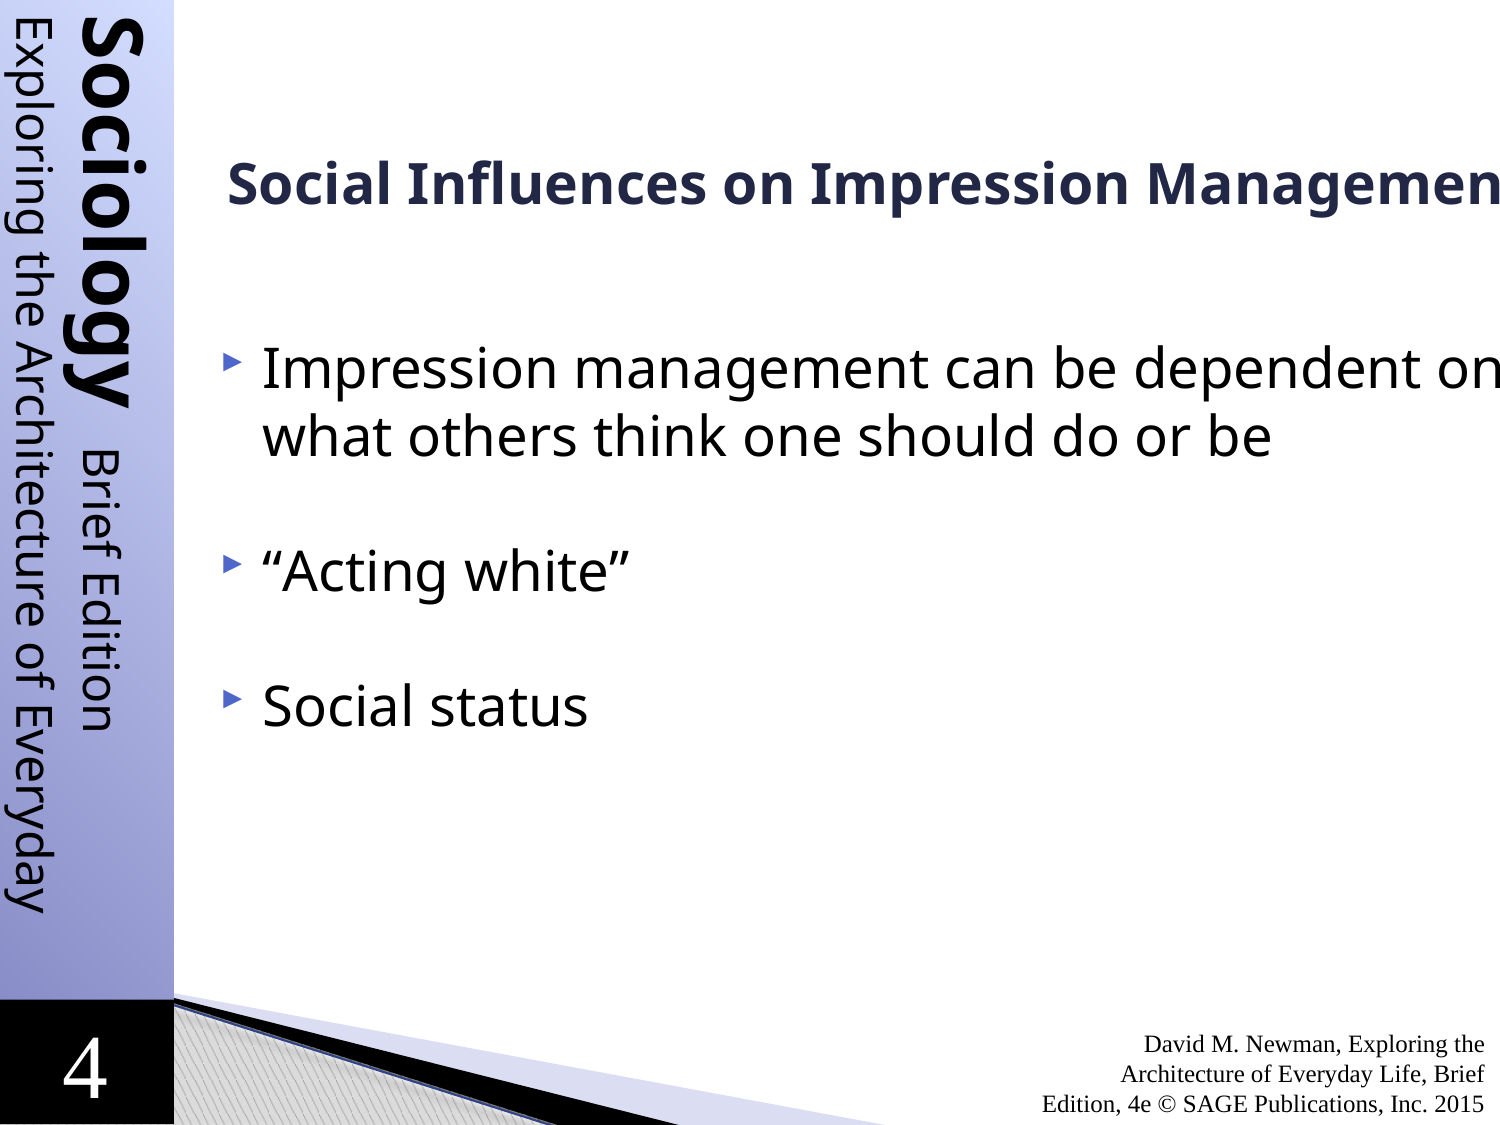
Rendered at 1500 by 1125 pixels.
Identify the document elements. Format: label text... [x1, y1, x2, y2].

title Social Influences on Impression Management [212, 112, 1500, 250]
picture [378, 1068, 558, 1125]
footer David M. Newman, Exploring the Architecture of Everyday Life, Brief Edition, 4e © SAGE Publications, Inc. 2015 [1025, 1065, 1500, 1125]
picture [174, 1003, 187, 1008]
list Impression management can be dependent on what others think one should do or be “Acting white” Social status [187, 324, 1500, 1068]
